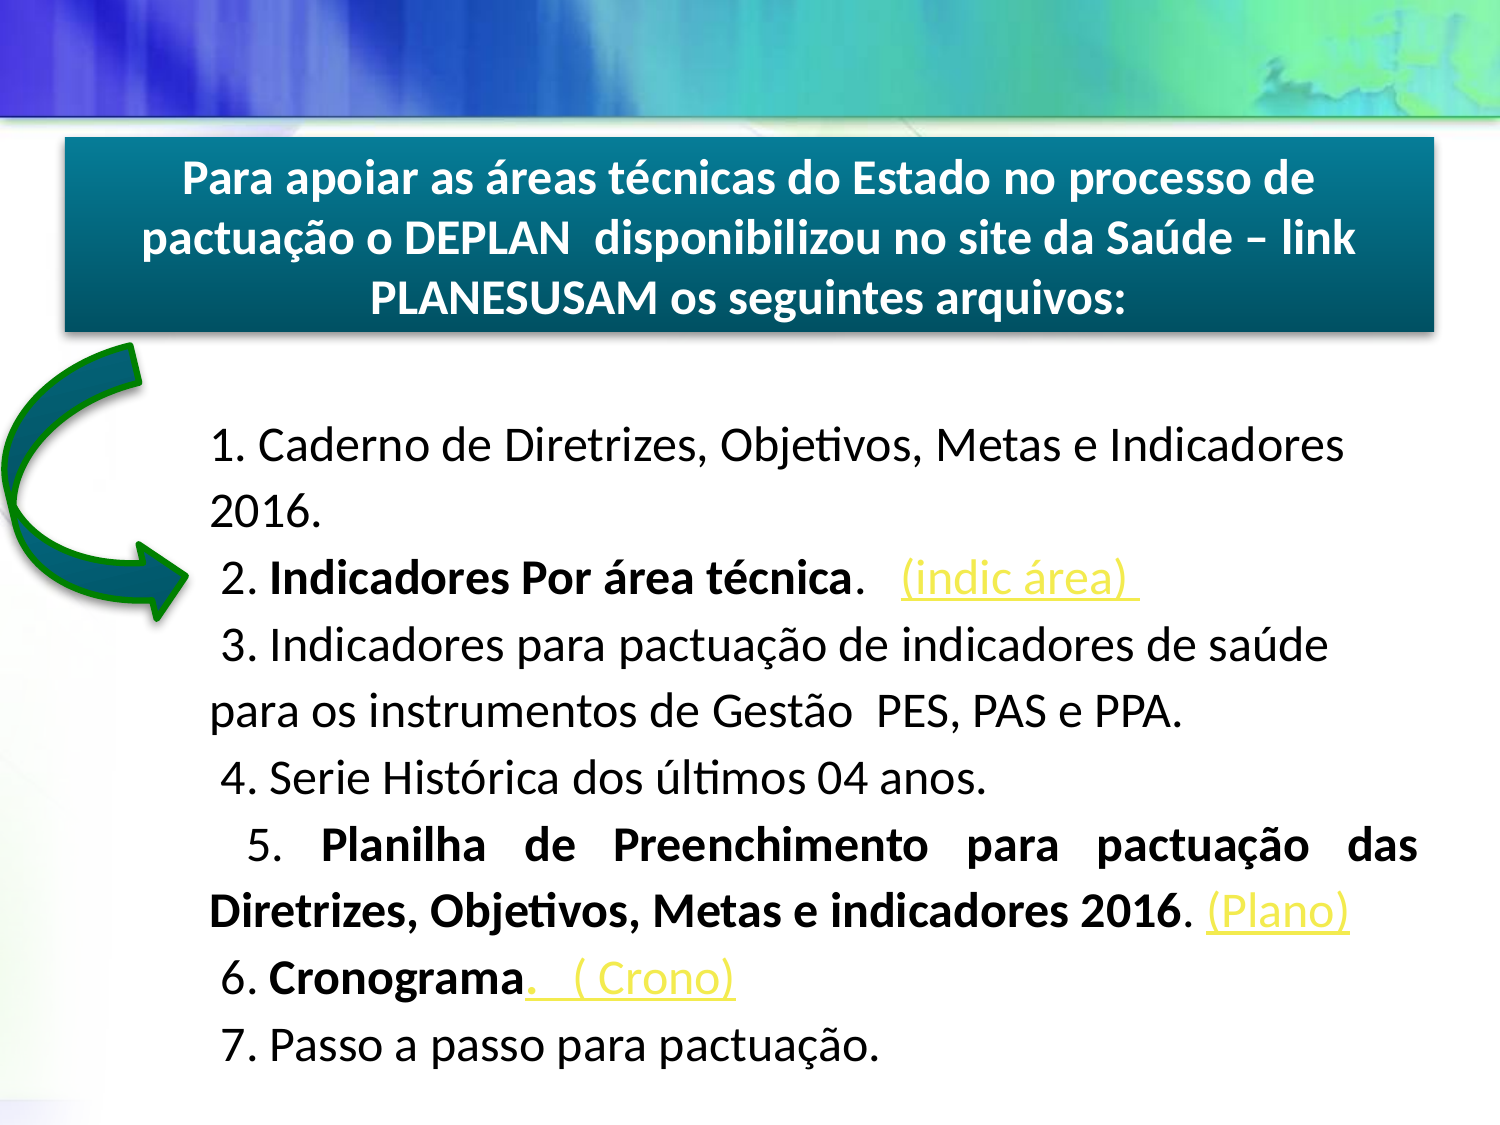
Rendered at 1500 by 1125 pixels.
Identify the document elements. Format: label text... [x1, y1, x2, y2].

picture [0, 0, 1500, 1125]
text_box [4, 345, 186, 619]
text_box Para apoiar as áreas técnicas do Estado no processo de pactuação o DEPLAN disponibilizou no site da Saúde – link PLANESUSAM os seguintes arquivos: [64, 137, 1435, 332]
text_box 1. Caderno de Diretrizes, Objetivos, Metas e Indicadores 2016. 2. Indicadores Por área técnica. (indic área) 3. Indicadores para pactuação de indicadores de saúde para os instrumentos de Gestão PES, PAS e PPA. 4. Serie Histórica dos últimos 04 anos. 5. Planilha de Preenchimento para pactuação das Diretrizes, Objetivos, Metas e indicadores 2016. (Plano) 6. Cronograma. ( Crono) 7. Passo a passo para pactuação. [194, 397, 1435, 1079]
